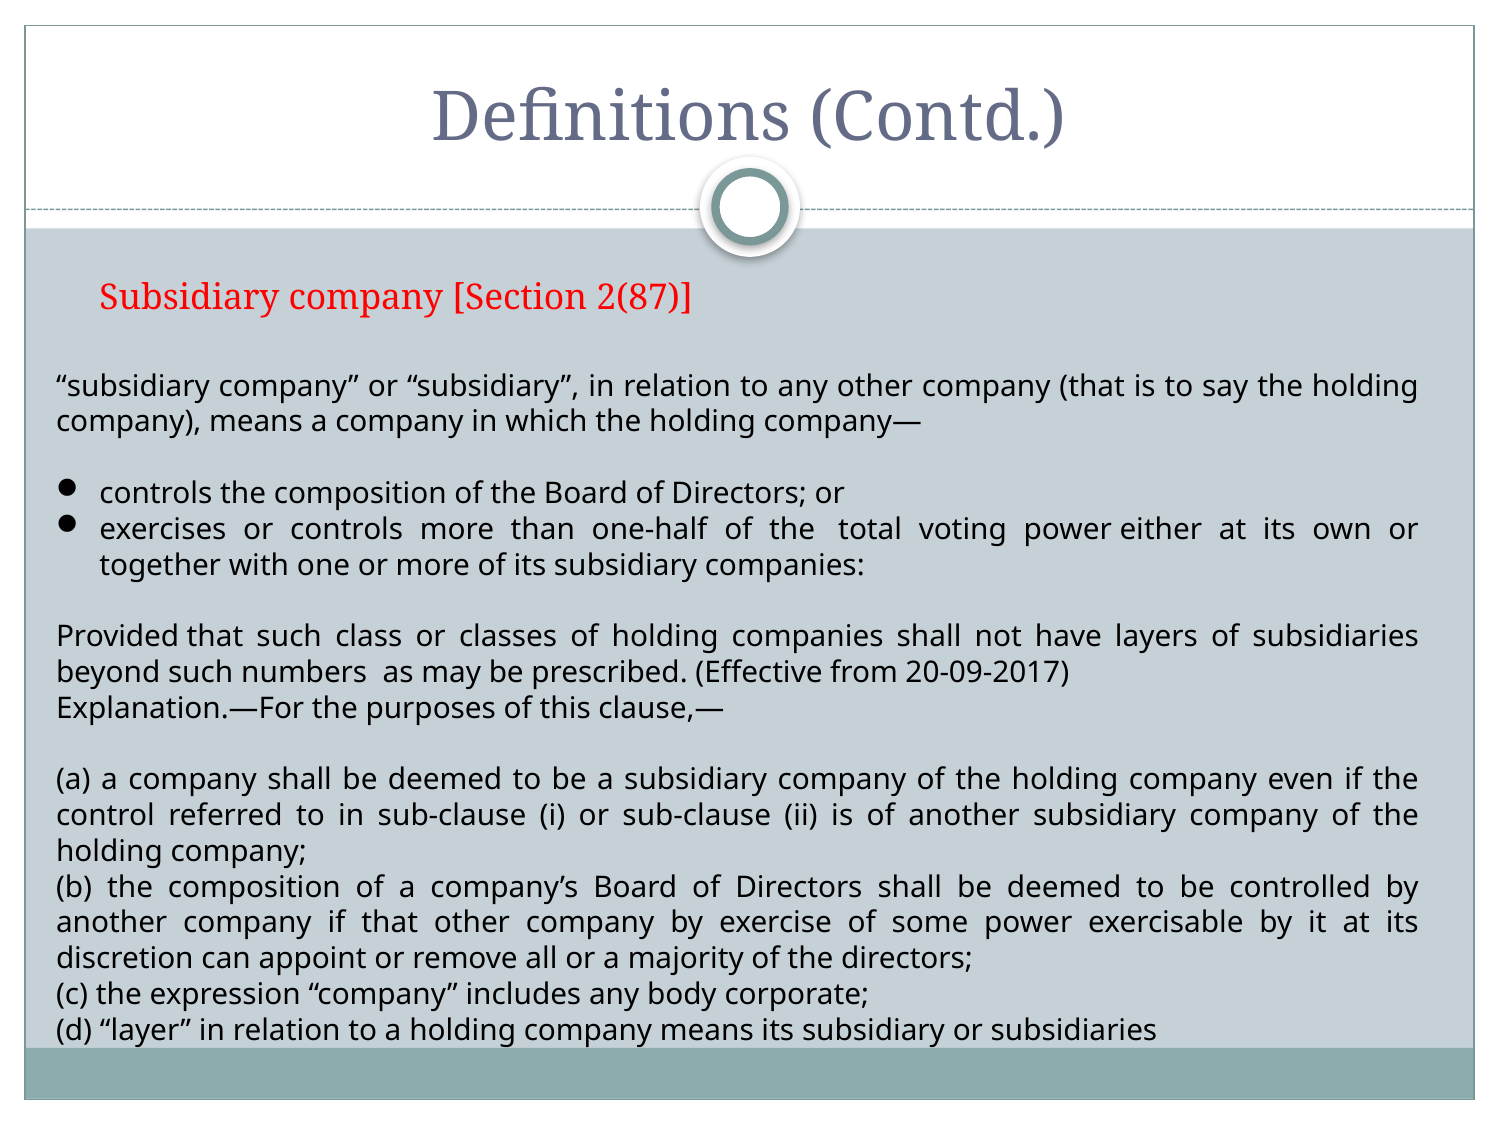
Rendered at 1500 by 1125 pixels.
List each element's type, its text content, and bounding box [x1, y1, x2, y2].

list Subsidiary company [Section 2(87)] “subsidiary company” or “subsidiary”, in relation to any other company (that is to say the holding company), means a company in which the holding company— controls the composition of the Board of Directors; or exercises or controls more than one-half of the total voting power either at its own or together with one or more of its subsidiary companies: Provided that such class or classes of holding companies shall not have layers of subsidiaries beyond such numbers as may be prescribed. (Effective from 20-09-2017) Explanation.—For the purposes of this clause,— (a) a company shall be deemed to be a subsidiary company of the holding company even if the control referred to in sub-clause (i) or sub-clause (ii) is of another subsidiary company of the holding company; (b) the composition of a company’s Board of Directors shall be deemed to be controlled by another company if that other company by exercise of some power exercisable by it at its discretion can appoint or remove all or a majority of the directors; (c) the expression “company” includes any body corporate; (d) “layer” in relation to a holding company means its subsidiary or subsidiaries [41, 267, 1437, 1059]
title Definitions (Contd.) [49, 37, 1450, 162]
